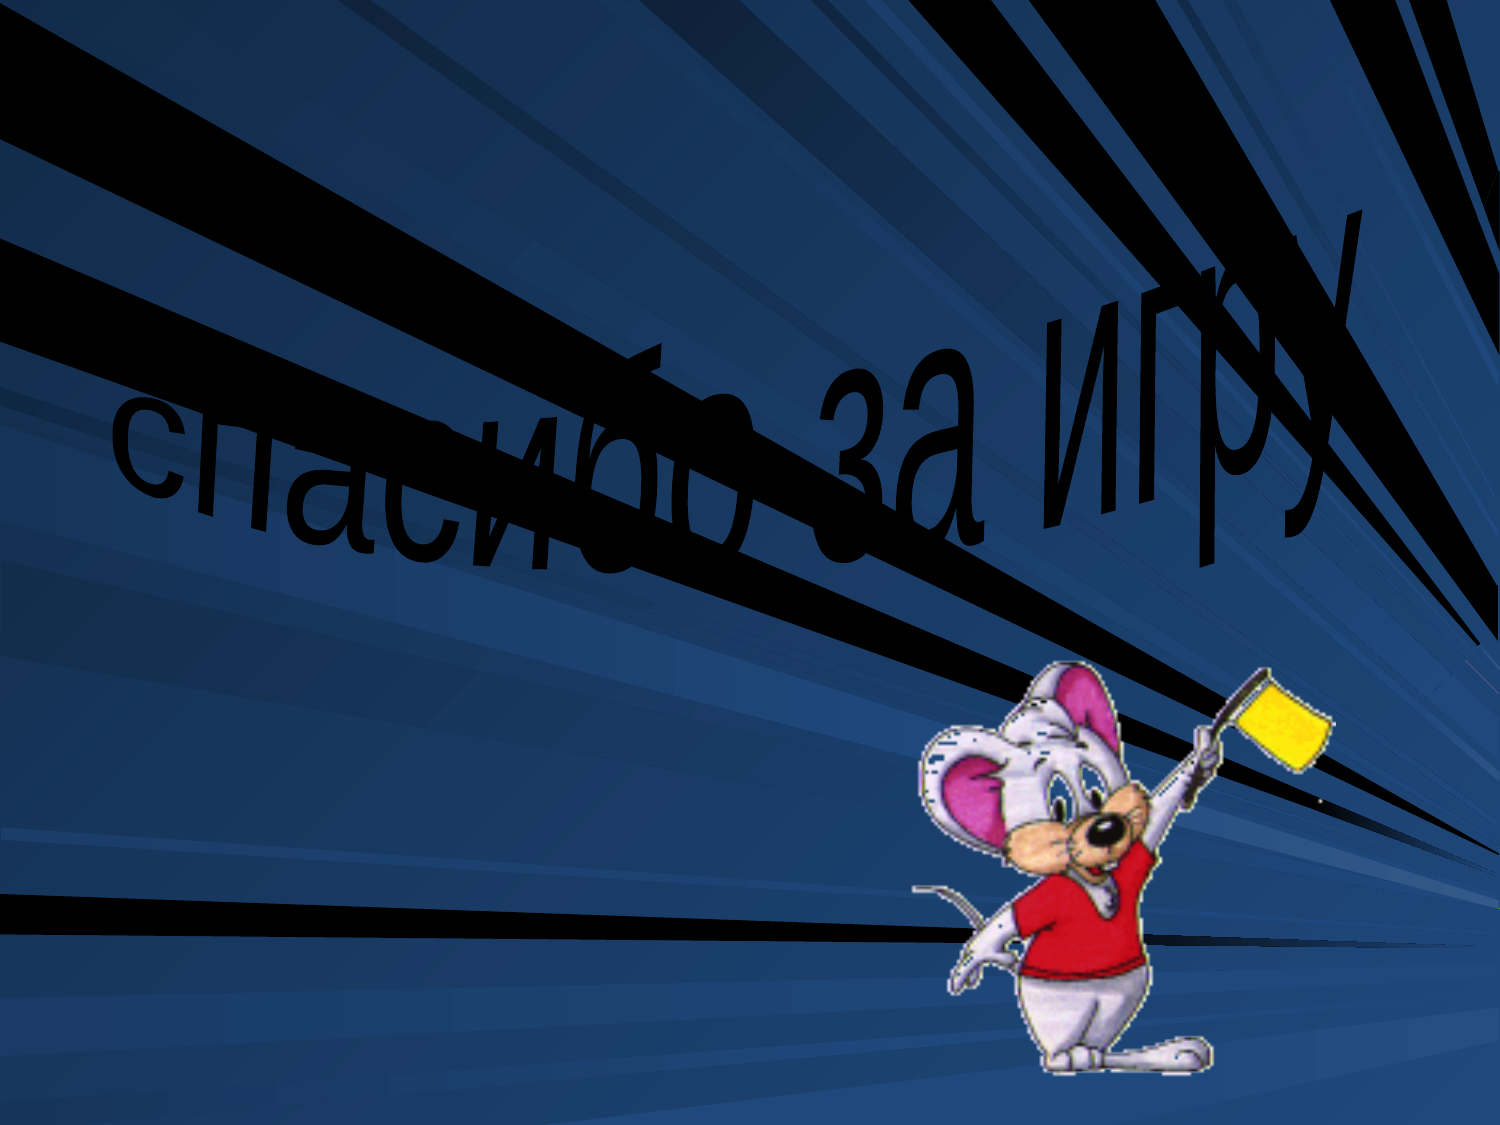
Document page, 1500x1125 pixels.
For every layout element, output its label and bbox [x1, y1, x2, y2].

picture [874, 637, 1336, 1086]
